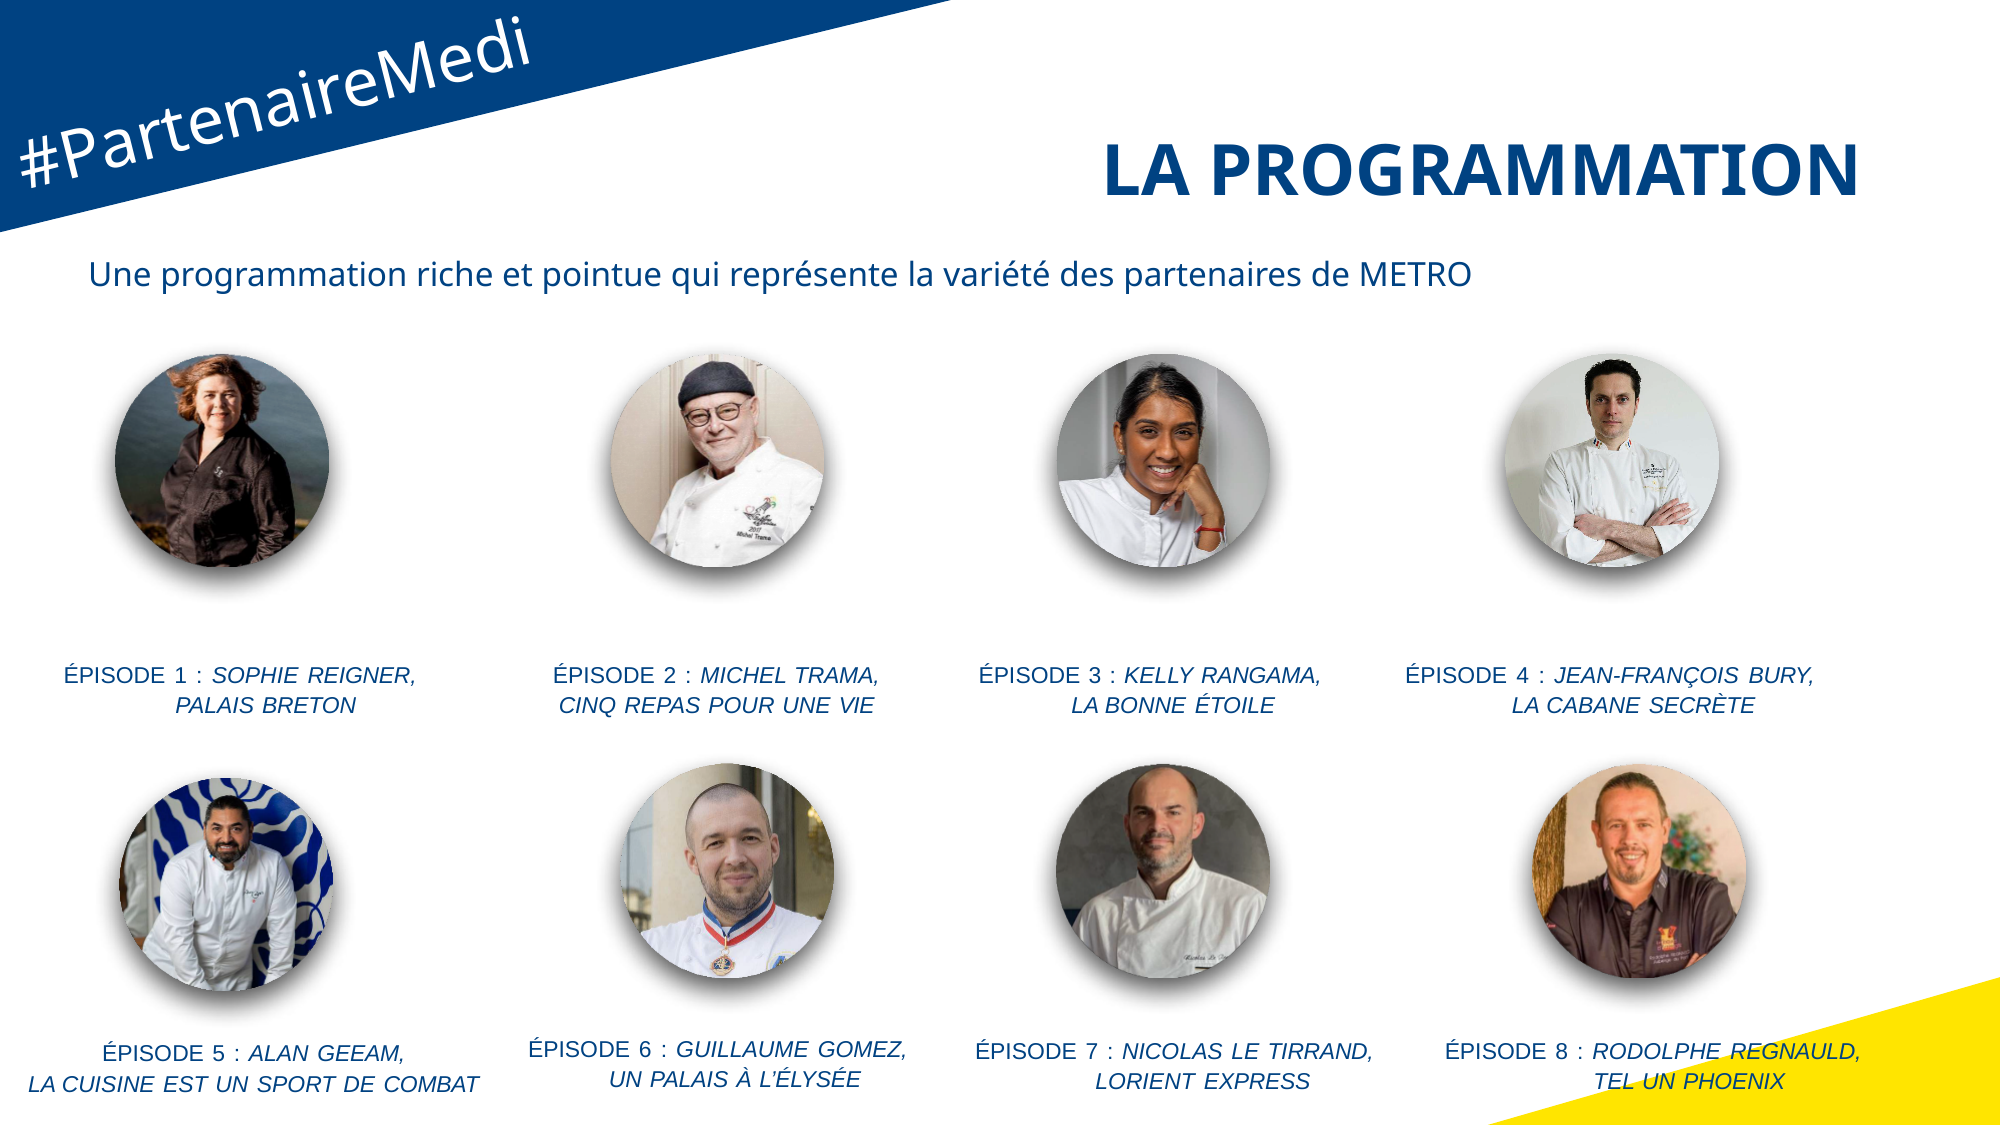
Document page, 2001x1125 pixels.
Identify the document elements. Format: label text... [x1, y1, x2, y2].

text_box ÉPISODE 7 : NICOLAS LE TIRRAND, LORIENT EXPRESS [973, 1032, 1404, 1095]
text_box ÉPISODE 4 : JEAN-FRANÇOIS BURY, LA CABANE SECRÈTE [1403, 656, 1842, 719]
text_box ÉPISODE 6 : GUILLAUME GOMEZ, UN PALAIS À L’ÉLYSÉE [526, 1030, 934, 1093]
text_box ÉPISODE 8 : RODOLPHE REGNAULD, TEL UN PHOENIX [1442, 1032, 1893, 1095]
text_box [593, 750, 861, 1018]
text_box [1478, 339, 1746, 608]
text_box ÉPISODE 2 : MICHEL TRAMA, CINQ REPAS POUR UNE VIE [550, 656, 903, 719]
title La programmation [344, 134, 1863, 223]
list Une programmation riche et pointue qui représente la variété des partenaires de METRO [88, 258, 1504, 322]
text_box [1029, 750, 1297, 1018]
text_box ÉPISODE 1 : SOPHIE REIGNER, PALAIS BRETON [61, 656, 442, 719]
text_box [1029, 339, 1297, 608]
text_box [1505, 750, 1773, 1018]
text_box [583, 339, 851, 608]
list #PartenaireMedia [10, 3, 550, 205]
text_box ÉPISODE 5 : ALAN GEEAM, LA CUISINE EST UN SPORT DE COMBAT [10, 1033, 497, 1097]
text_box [92, 763, 360, 1032]
text_box ÉPISODE 3 : KELLY RANGAMA, LA BONNE ÉTOILE [976, 656, 1350, 719]
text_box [88, 339, 356, 608]
